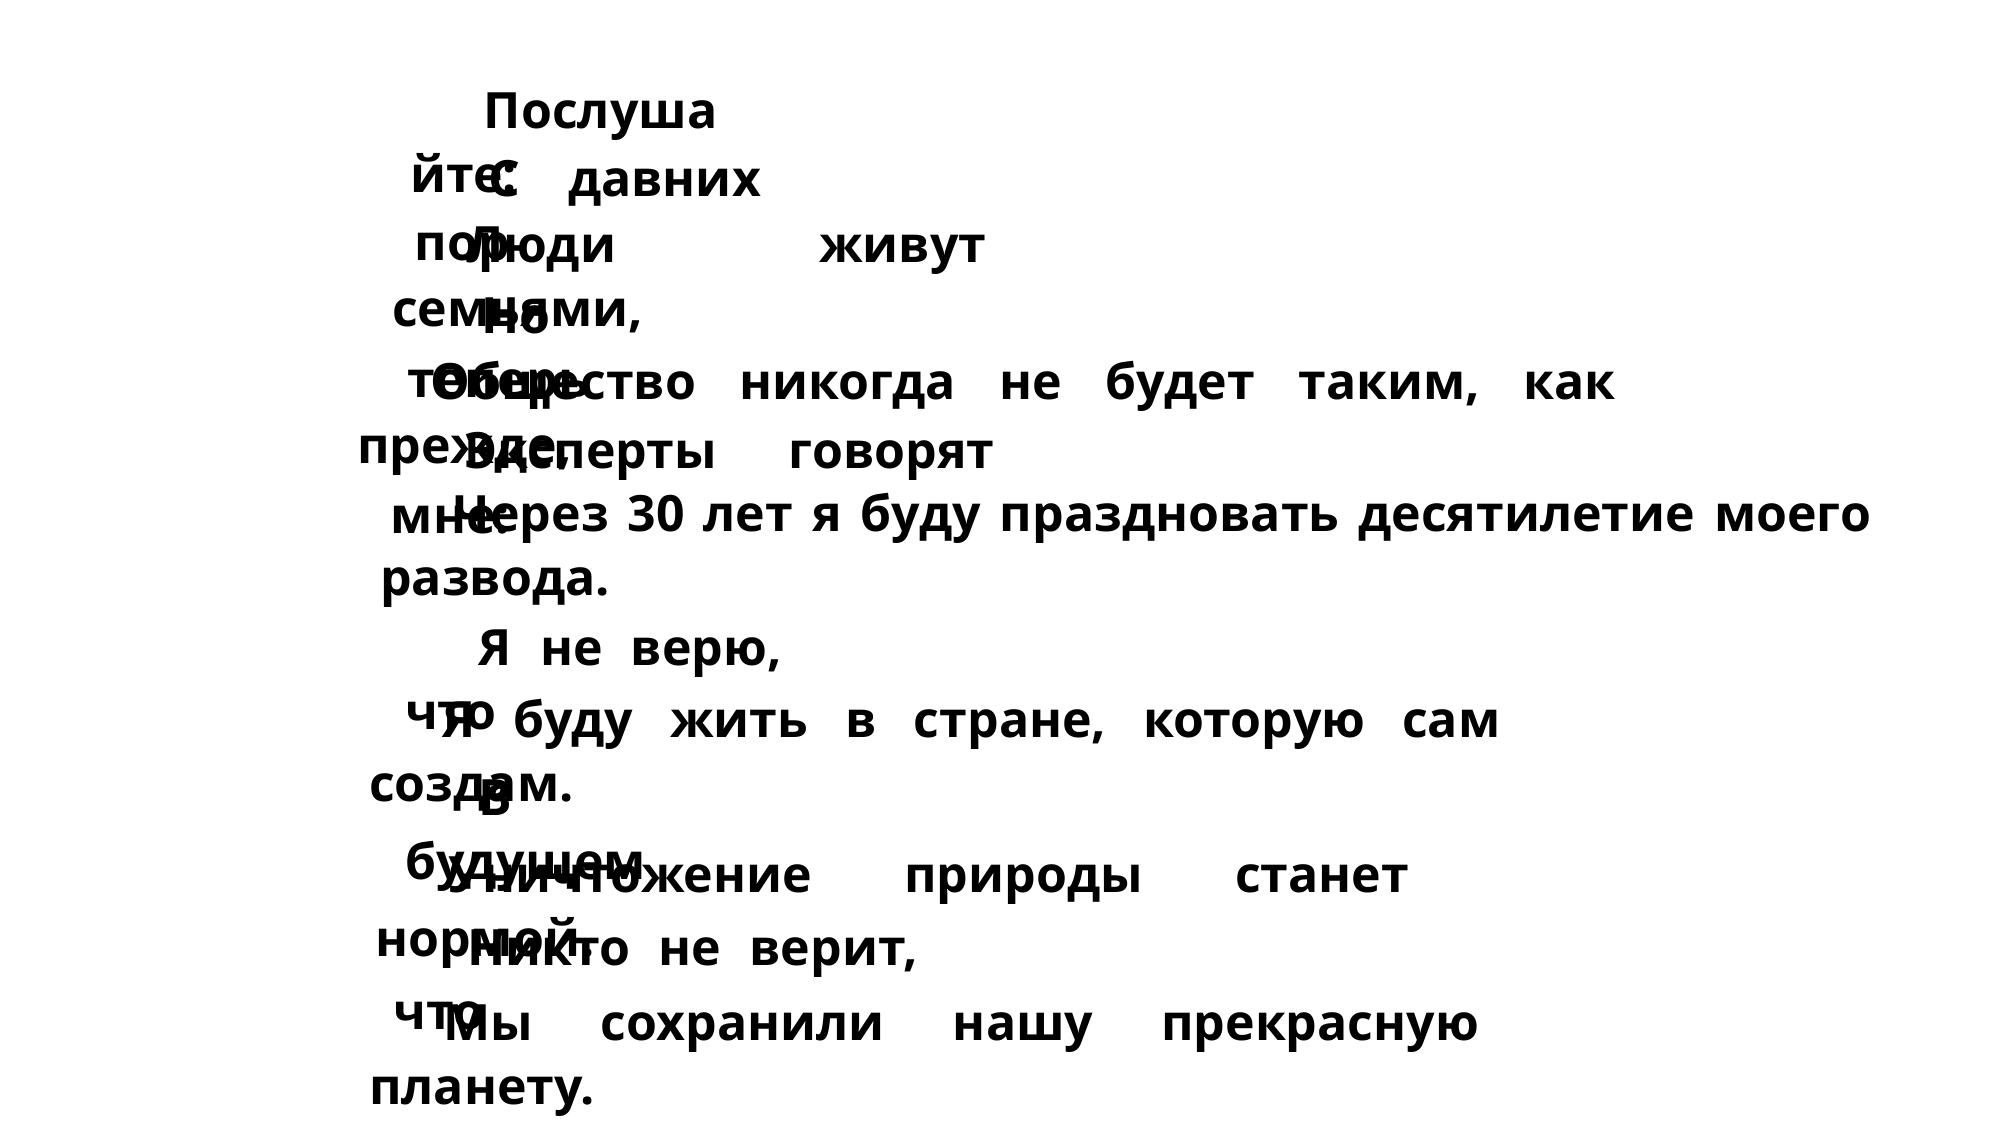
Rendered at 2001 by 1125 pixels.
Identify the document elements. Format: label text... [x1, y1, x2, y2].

text_box Люди живут семьями, [377, 201, 1002, 280]
text_box Эксперты говорят мне: [376, 407, 1010, 469]
text_box Общество никогда не будет таким, как прежде, [342, 337, 1632, 417]
text_box Но теперь [393, 271, 687, 337]
text_box С давних пор [400, 135, 776, 201]
text_box Мы сохранили нашу прекрасную планету. [354, 978, 1494, 1058]
text_box Послушайте: [395, 66, 766, 146]
text_box Я буду жить в стране, которую сам создам. [354, 676, 1516, 755]
text_box Через 30 лет я буду праздновать десятилетие моего развода. [365, 469, 1887, 613]
text_box Уничтожение природы станет нормой. [360, 830, 1424, 910]
text_box Я не верю, что [390, 603, 797, 676]
text_box Никто не верит, что [378, 903, 933, 978]
text_box В будущем [390, 753, 708, 830]
